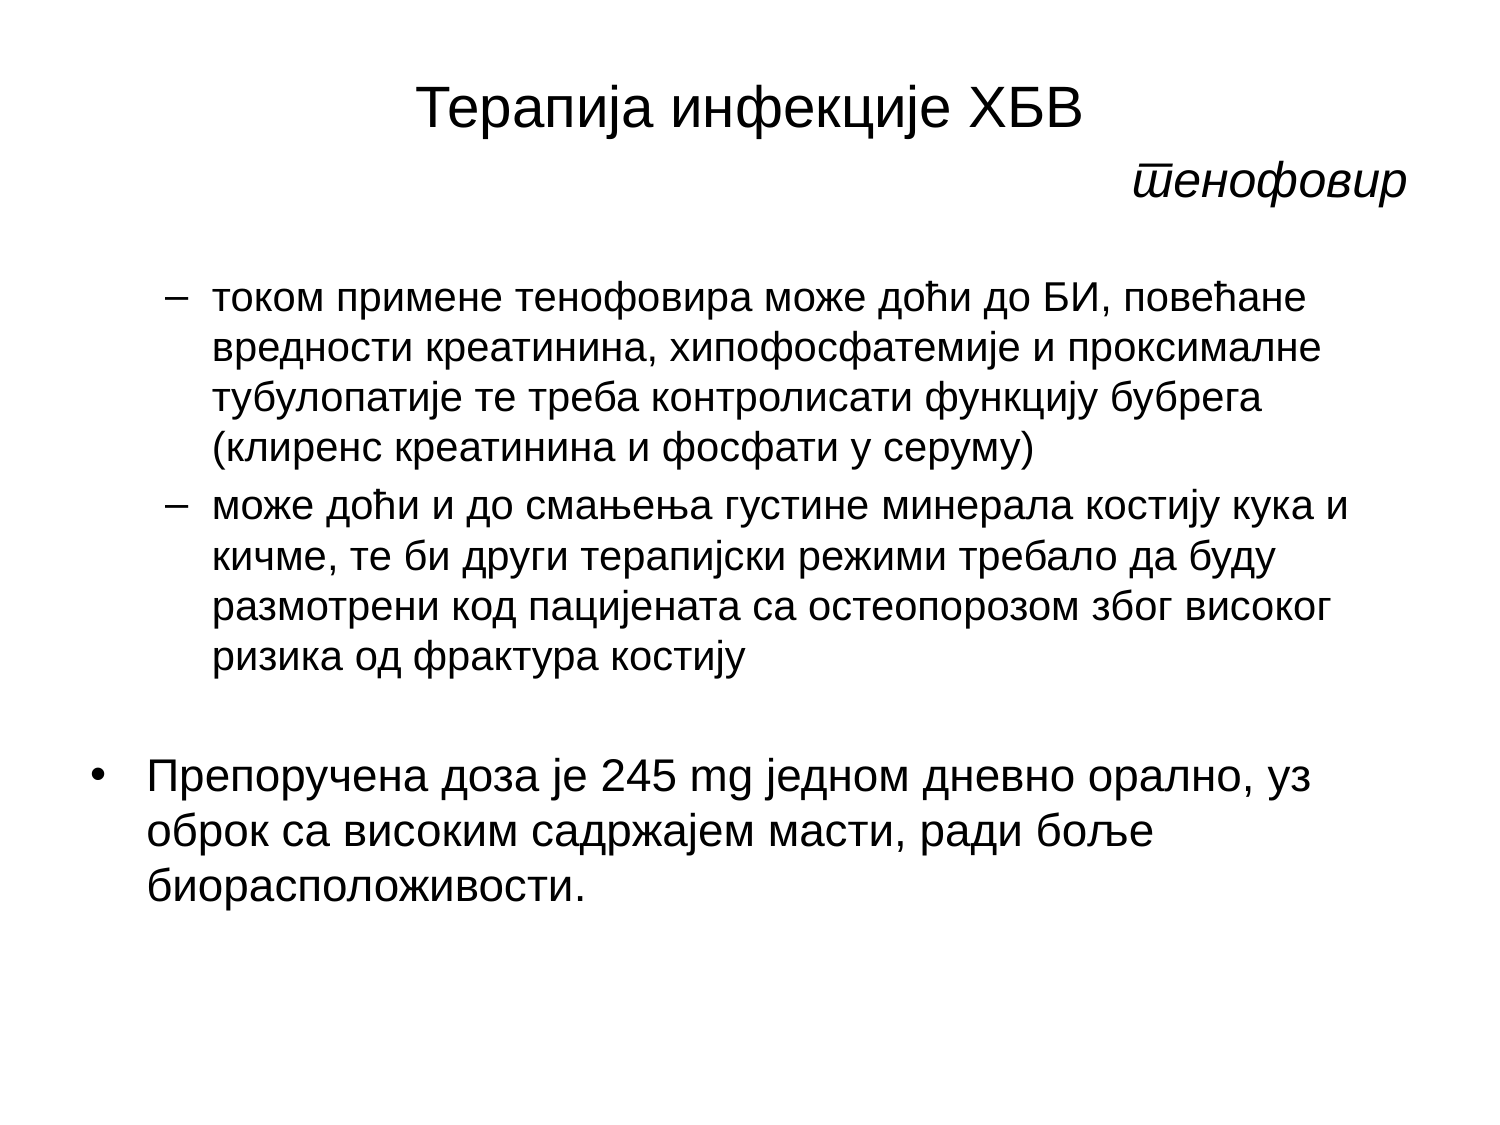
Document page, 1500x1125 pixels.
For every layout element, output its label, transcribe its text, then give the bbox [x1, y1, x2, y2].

title Терапија инфекције ХБВ тенофовир [75, 45, 1425, 233]
list током примене тенофовира може доћи до БИ, повећане вредности креатинина, хипофосфатемије и проксималне тубулопатије те треба контролисати функцију бубрега (клиренс креатинина и фосфати у серуму) може доћи и до смањења густине минерала костију кука и кичме, те би други терапијски режими требало да буду размотрени код пацијената са остеопорозом због високог ризика од фрактура костију Препоручена доза је 245 mg једном дневно орално, уз оброк са високим садржајем масти, ради боље биорасположивости. [75, 262, 1425, 1005]
